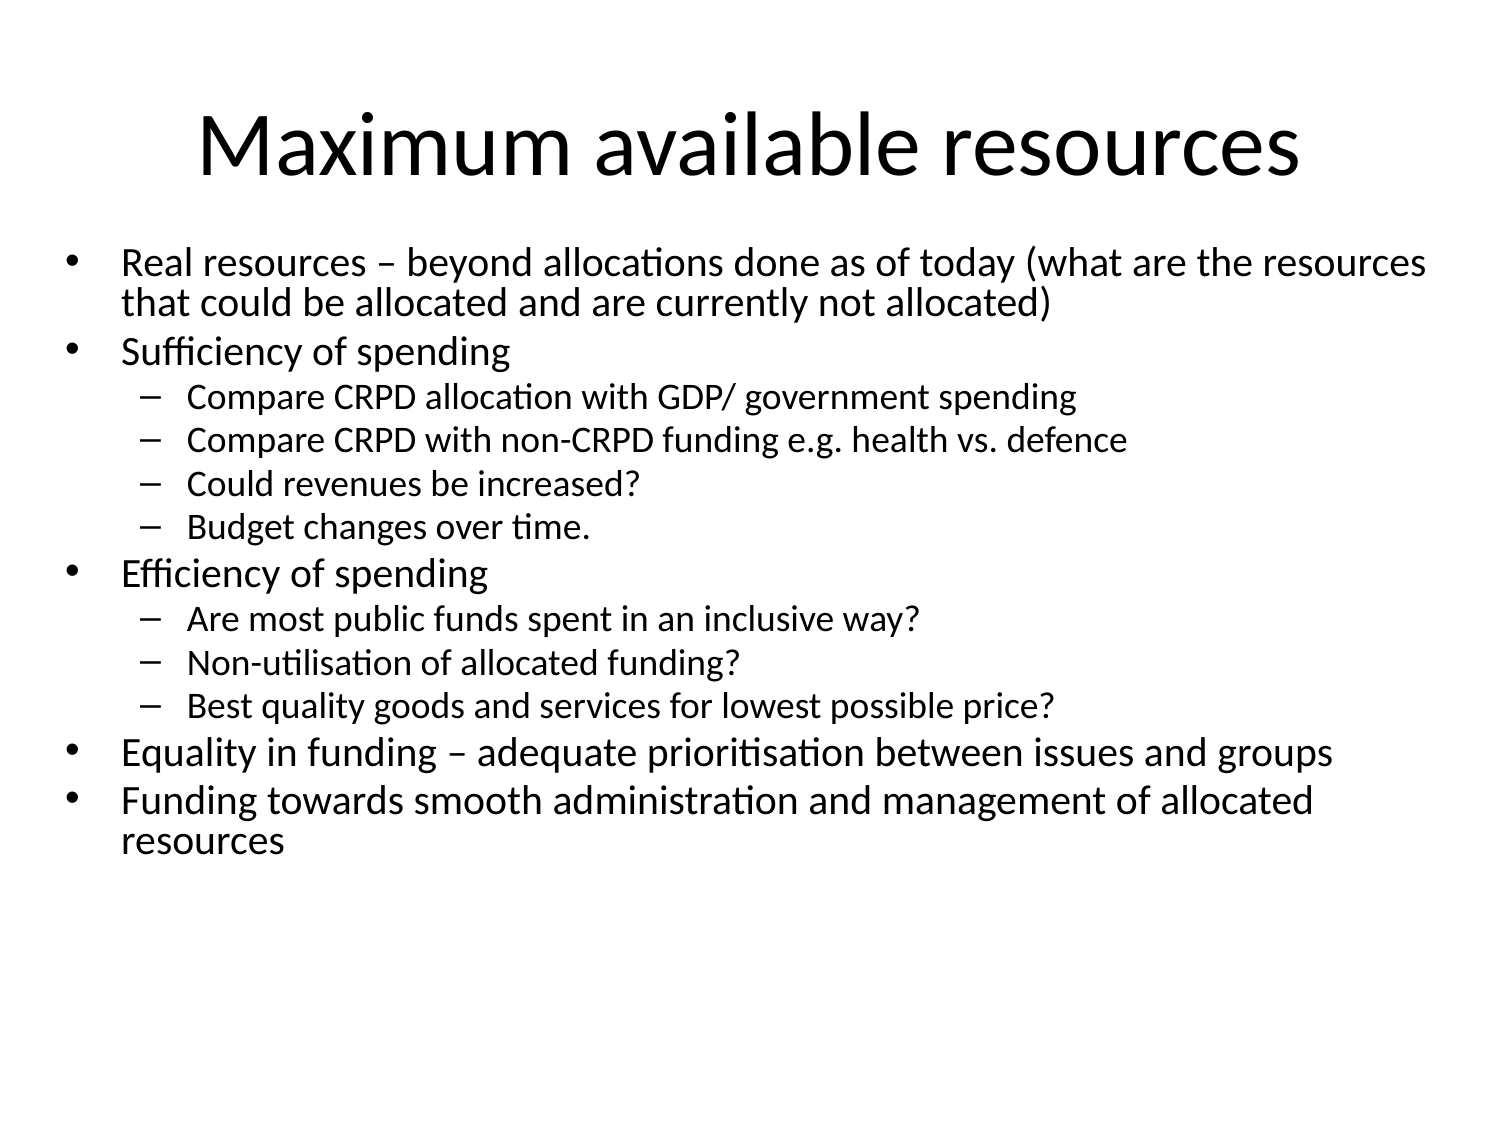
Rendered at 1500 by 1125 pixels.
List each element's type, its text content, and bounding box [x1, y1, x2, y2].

title Maximum available resources [75, 45, 1425, 233]
list Real resources – beyond allocations done as of today (what are the resources that could be allocated and are currently not allocated) Sufficiency of spending Compare CRPD allocation with GDP/ government spending Compare CRPD with non-CRPD funding e.g. health vs. defence Could revenues be increased? Budget changes over time. Efficiency of spending Are most public funds spent in an inclusive way? Non-utilisation of allocated funding? Best quality goods and services for lowest possible price? Equality in funding – adequate prioritisation between issues and groups Funding towards smooth administration and management of allocated resources [50, 237, 1466, 1063]
